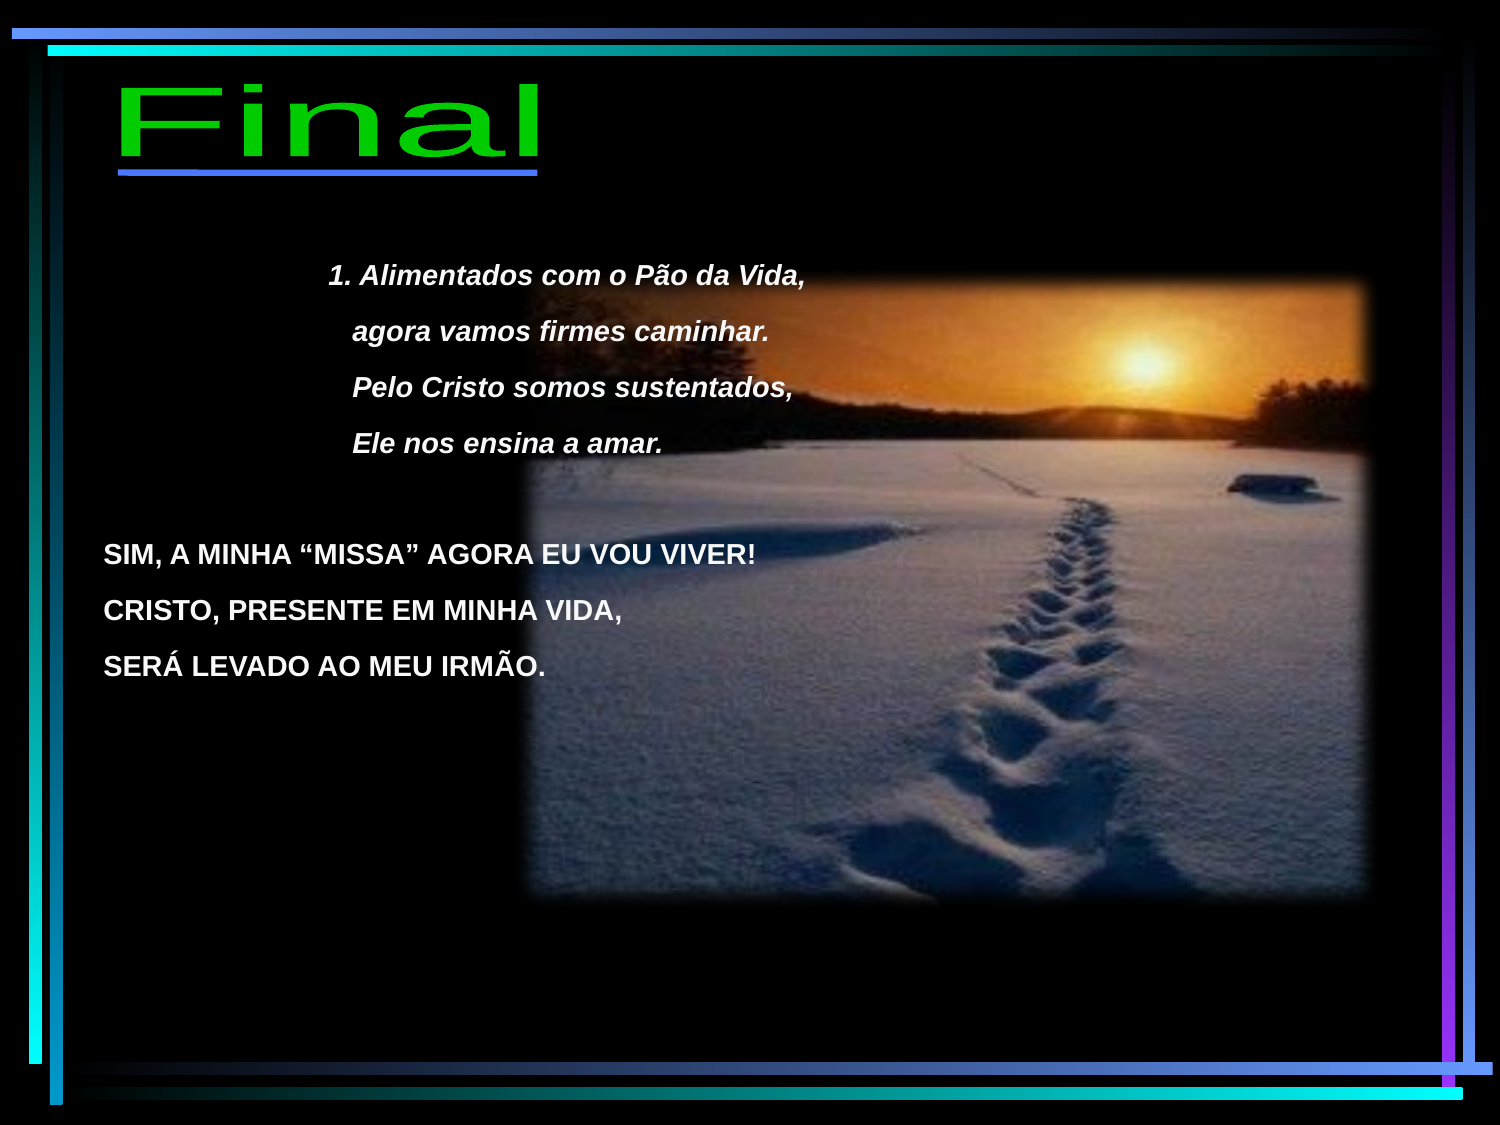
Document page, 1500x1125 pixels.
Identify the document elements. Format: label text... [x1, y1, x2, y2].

picture [513, 266, 1381, 912]
text_box 1. Alimentados com o Pão da Vida, agora vamos firmes caminhar. Pelo Cristo somos sustentados, Ele nos ensina a amar. SIM, A MINHA “MISSA” AGORA EU VOU VIVER! CRISTO, PRESENTE EM MINHA VIDA, SERÁ LEVADO AO MEU IRMÃO. [88, 257, 1270, 709]
